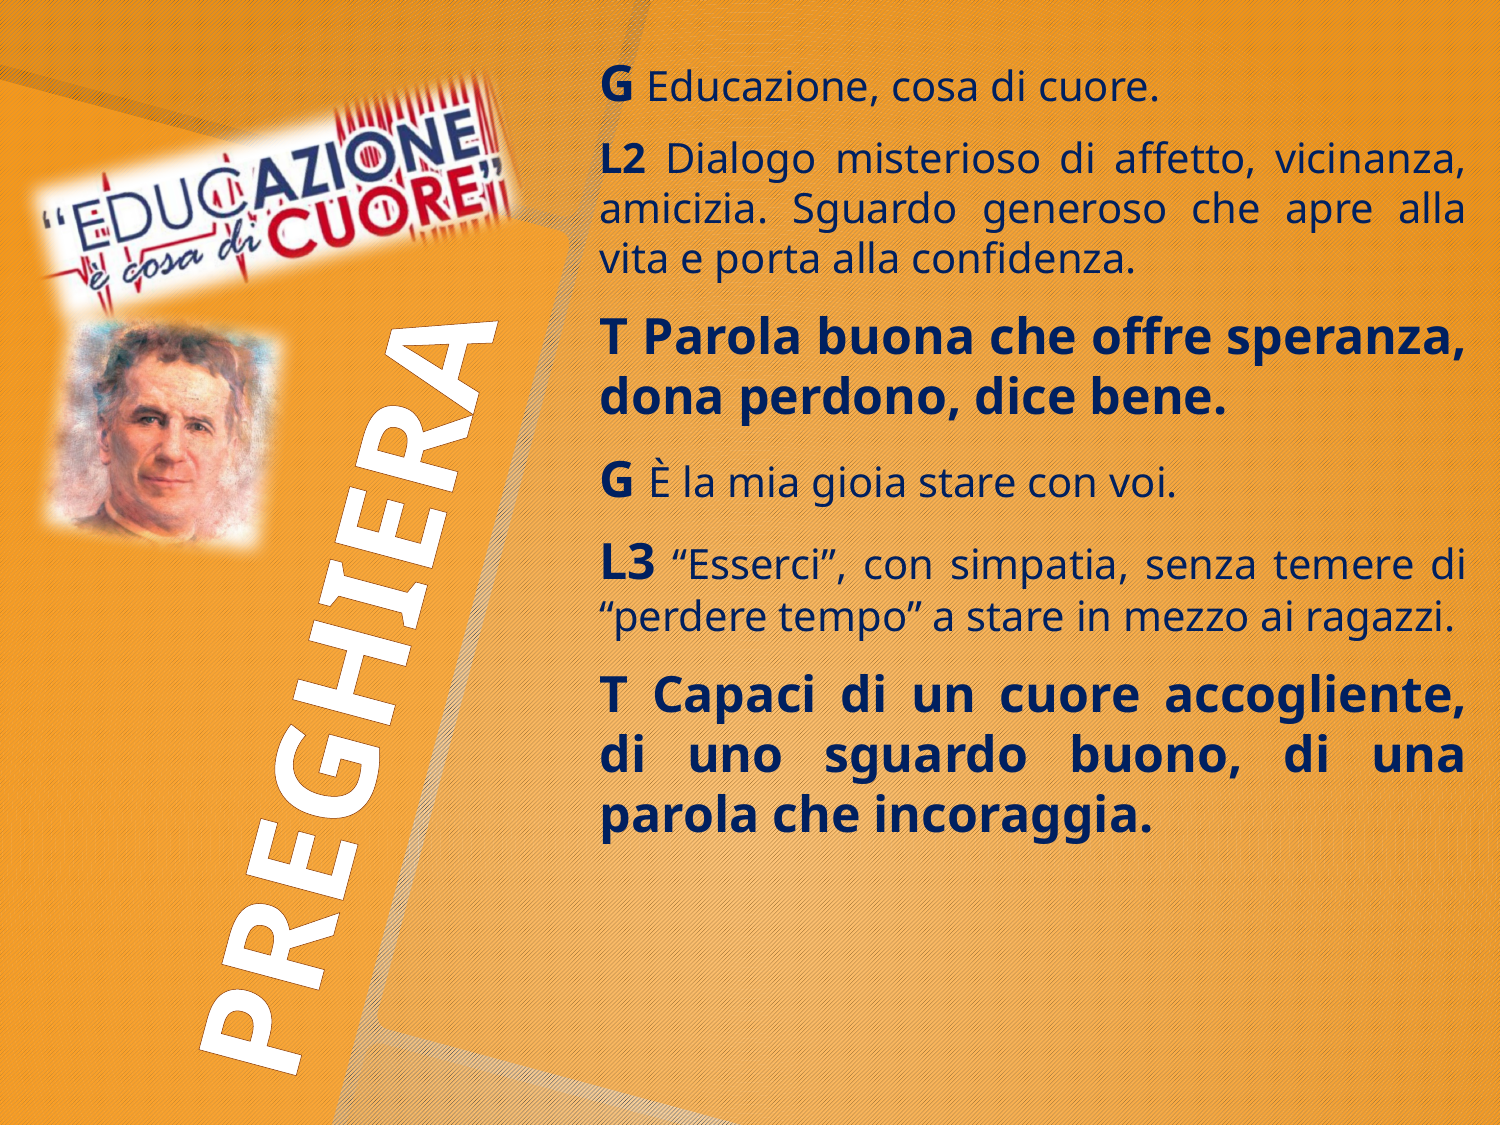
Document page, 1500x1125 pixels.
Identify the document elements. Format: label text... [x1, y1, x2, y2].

picture [20, 91, 528, 558]
list G Educazione, cosa di cuore. L2 Dialogo misterioso di affetto, vicinanza, amicizia. Sguardo generoso che apre alla vita e porta alla confidenza. T Parola buona che offre speranza, dona perdono, dice bene. G È la mia gioia stare con voi. L3 “Esserci”, con simpatia, senza temere di “perdere tempo” a stare in mezzo ai ragazzi. T Capaci di un cuore accogliente, di uno sguardo buono, di una parola che incoraggia. [584, 103, 1483, 1125]
title PREGHIERA [53, 304, 537, 1119]
